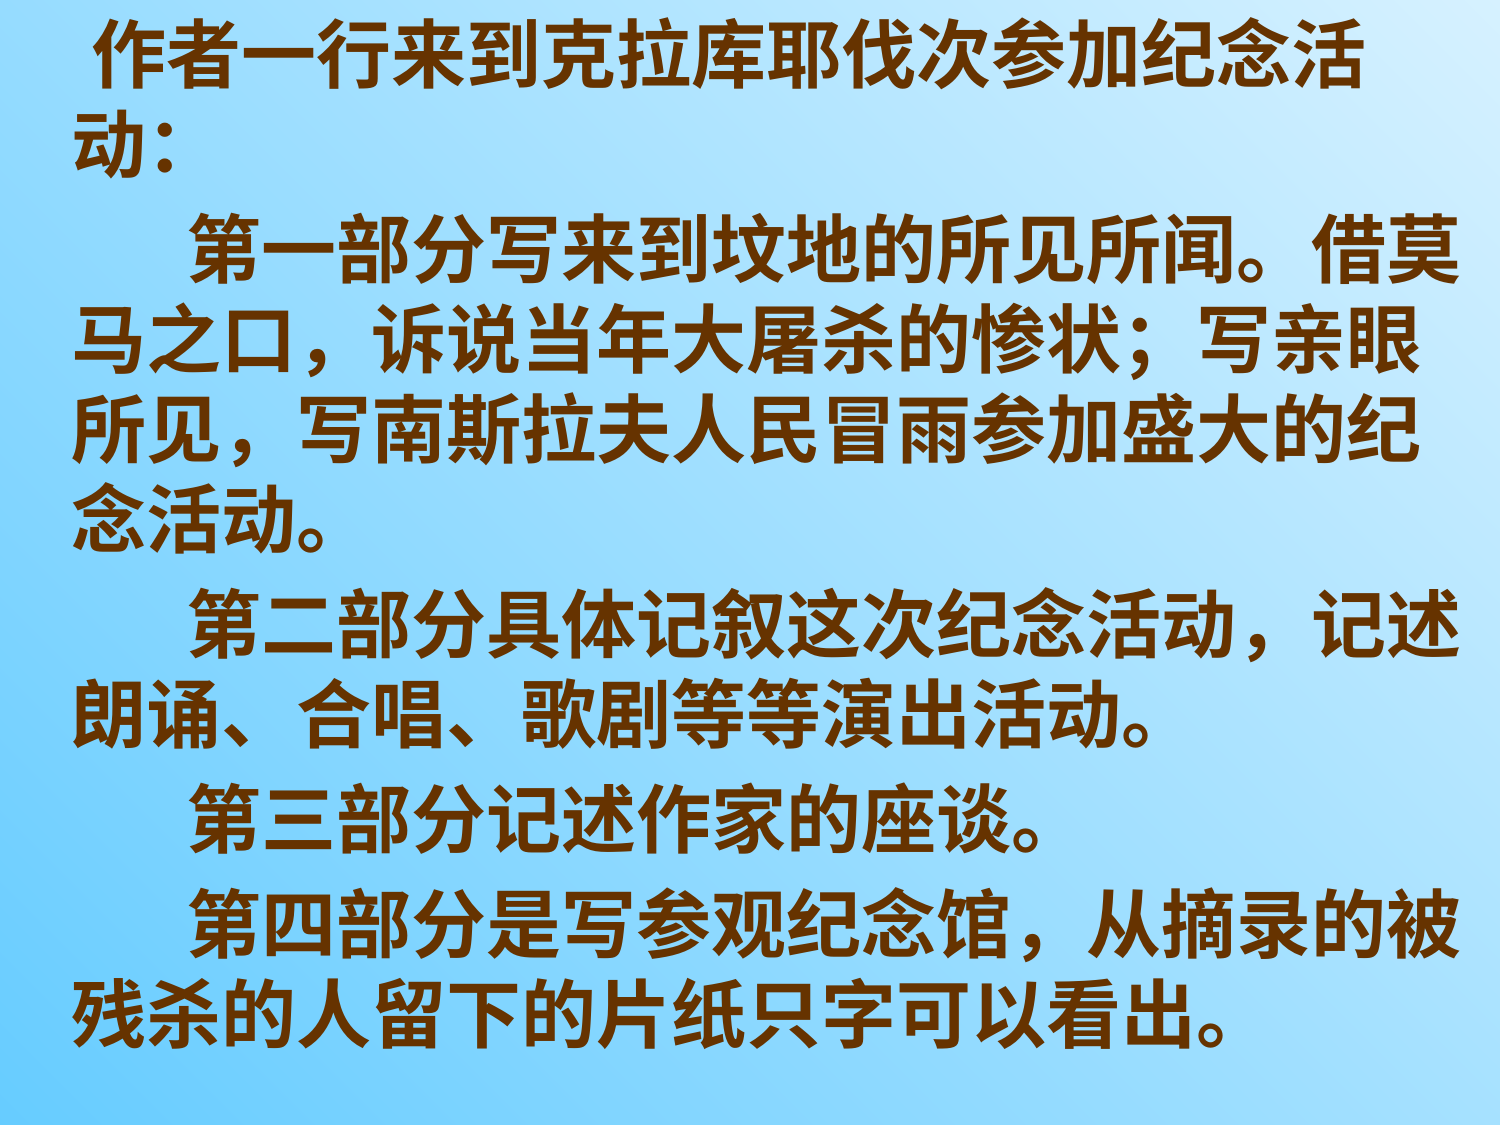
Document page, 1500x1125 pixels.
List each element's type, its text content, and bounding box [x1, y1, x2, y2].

list 作者一行来到克拉库耶伐次参加纪念活动： 第一部分写来到坟地的所见所闻。借莫马之口，诉说当年大屠杀的惨状；写亲眼所见，写南斯拉夫人民冒雨参加盛大的纪念活动。 第二部分具体记叙这次纪念活动，记述朗诵、合唱、歌剧等等演出活动。 第三部分记述作家的座谈。 第四部分是写参观纪念馆，从摘录的被残杀的人留下的片纸只字可以看出。 [0, 0, 1500, 1125]
